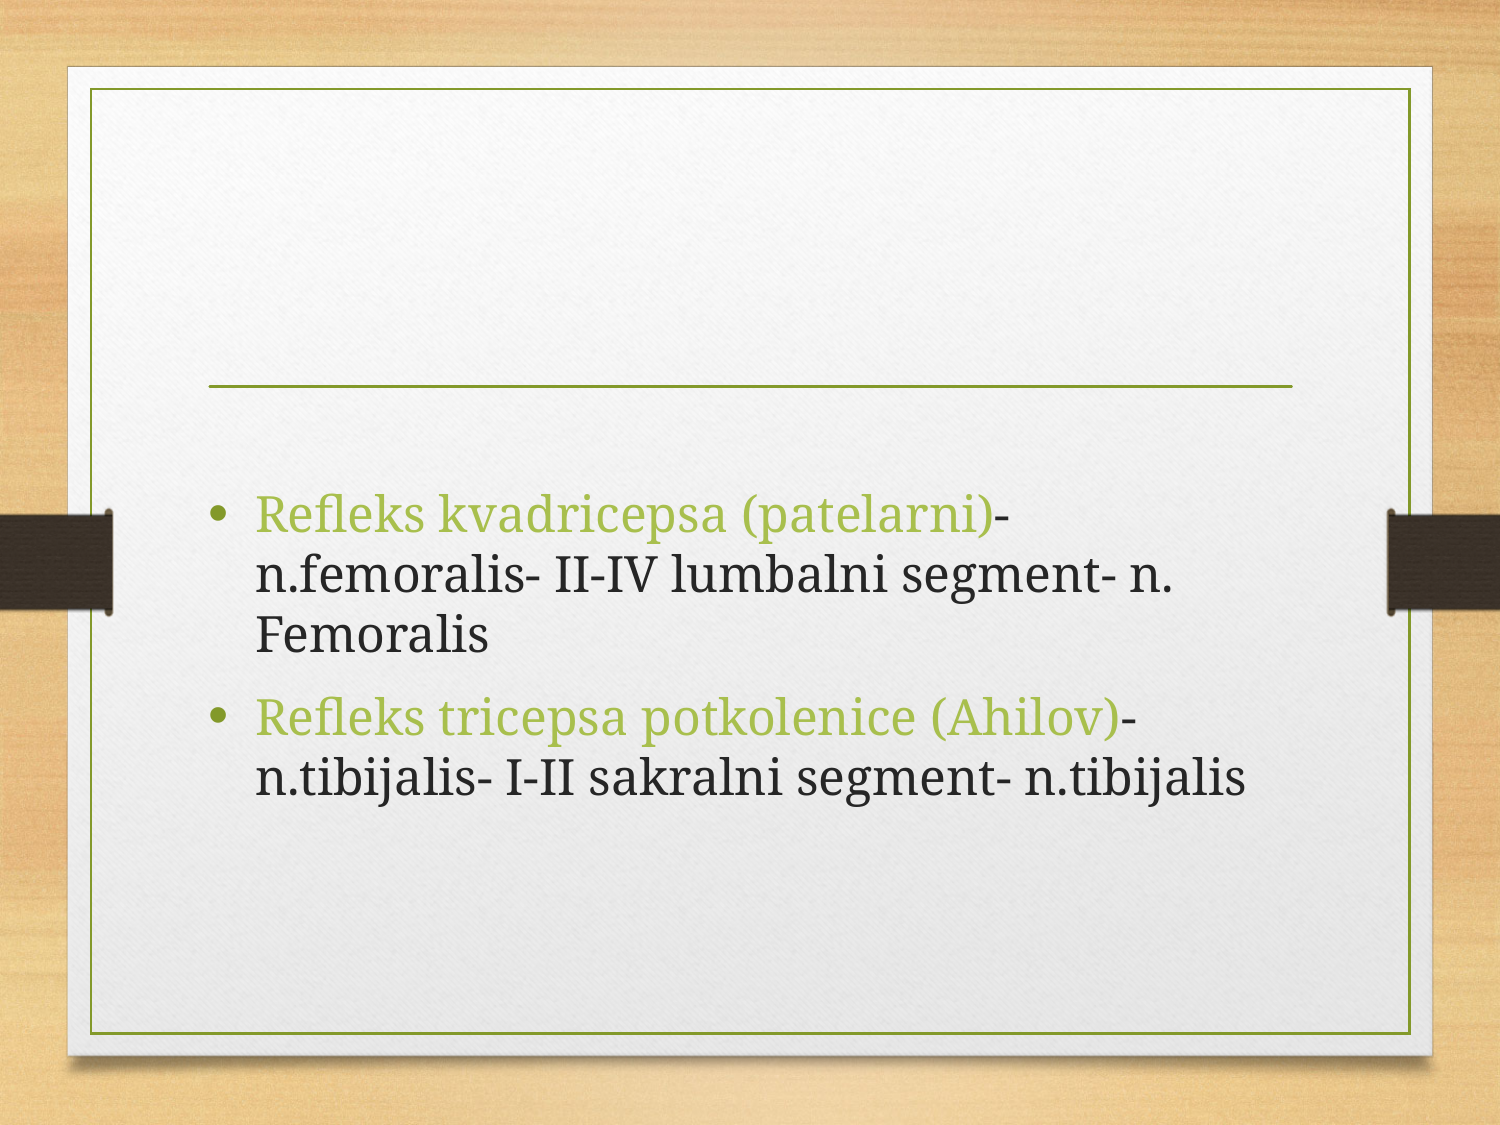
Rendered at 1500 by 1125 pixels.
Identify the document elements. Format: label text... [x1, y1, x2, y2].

list Refleks kvadricepsa (patelarni)- n.femoralis- II-IV lumbalni segment- n. Femoralis Refleks tricepsa potkolenice (Ahilov)- n.tibijalis- I-II sakralni segment- n.tibijalis [193, 474, 1309, 1041]
picture [0, 0, 1500, 1125]
